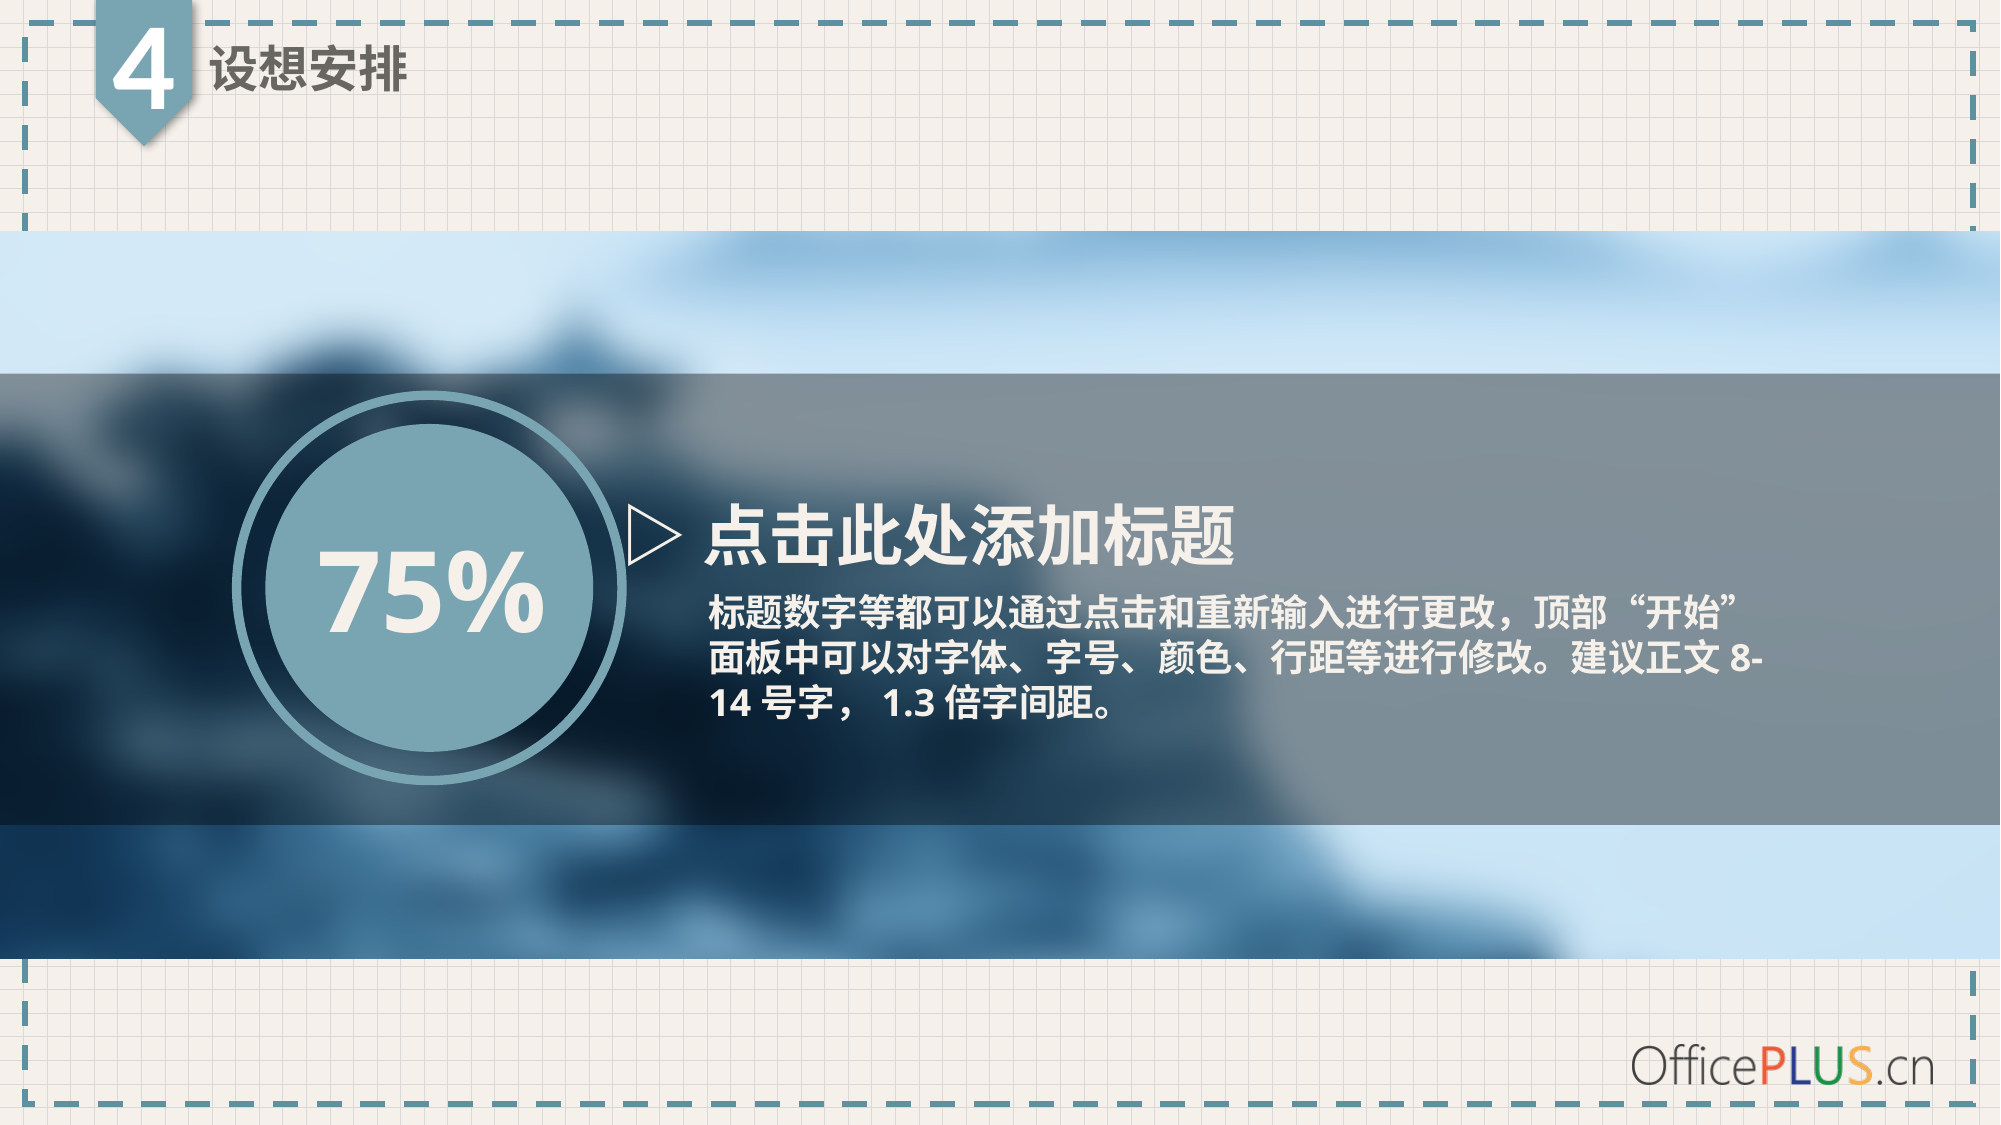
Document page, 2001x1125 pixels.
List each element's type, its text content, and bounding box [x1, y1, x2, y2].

text_box [138, 142, 150, 148]
text_box 4 [97, 0, 191, 142]
text_box 设想安排 [200, 30, 424, 105]
picture [1632, 1044, 1933, 1085]
picture [0, 231, 2000, 959]
